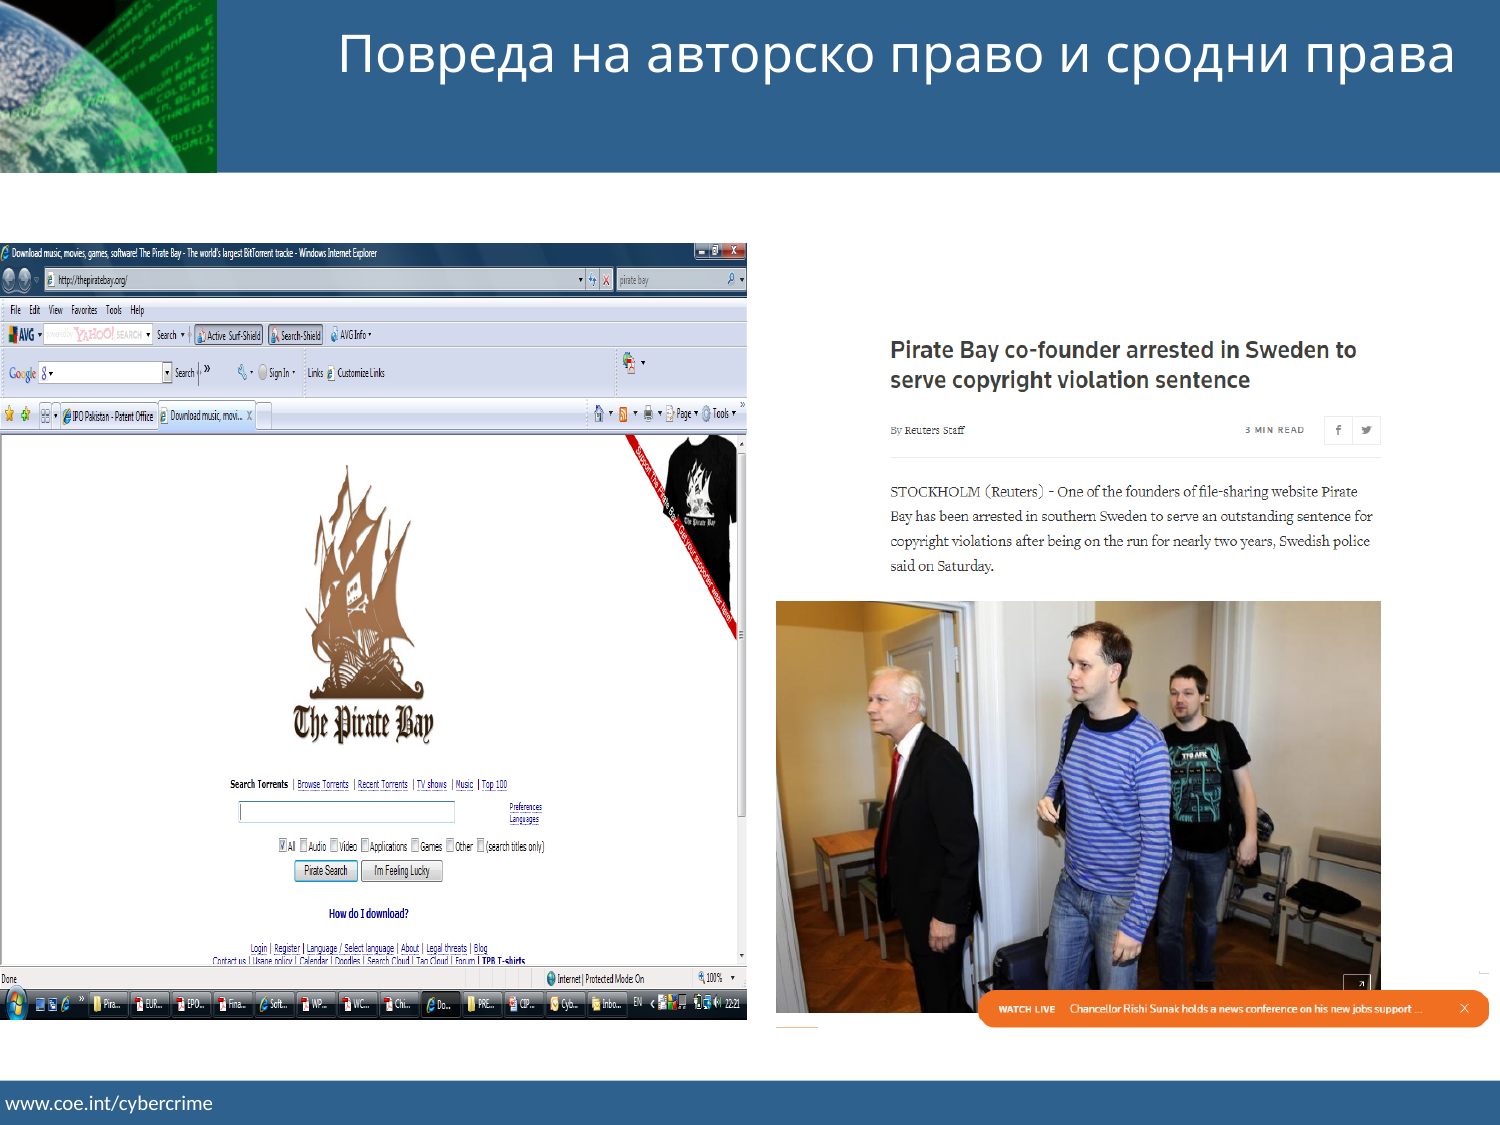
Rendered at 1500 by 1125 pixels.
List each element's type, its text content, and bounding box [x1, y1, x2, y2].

picture [752, 314, 1500, 1036]
text_box Повреда на авторско право и сродни права [220, 13, 1473, 91]
picture [0, 243, 747, 1021]
picture [0, 0, 217, 173]
